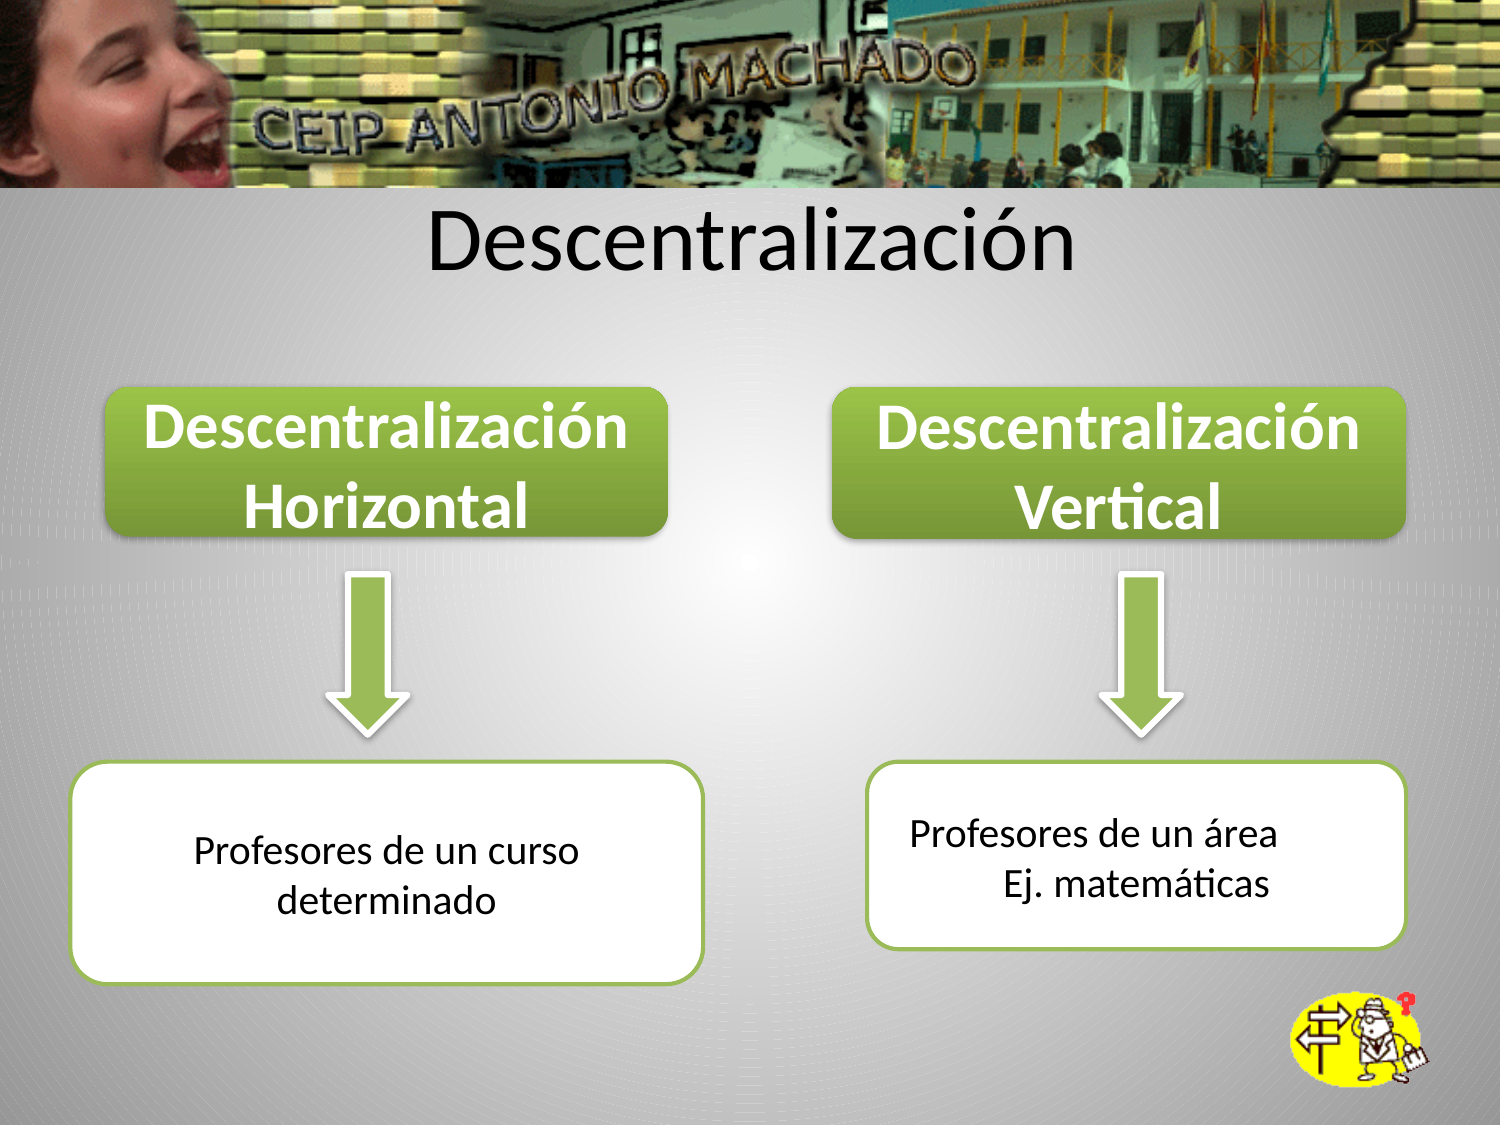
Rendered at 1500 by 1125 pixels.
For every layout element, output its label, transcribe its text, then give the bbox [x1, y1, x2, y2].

text_box [1098, 571, 1184, 738]
title Descentralización [152, 199, 1208, 297]
picture [1288, 984, 1430, 1090]
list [0, 0, 1500, 188]
text_box Profesores de un curso determinado [68, 759, 706, 987]
text_box Profesores de un área Ej. matemáticas [865, 759, 1409, 952]
text_box Descentralización Horizontal [105, 386, 668, 537]
text_box Descentralización Vertical [831, 386, 1407, 539]
text_box [325, 571, 411, 738]
